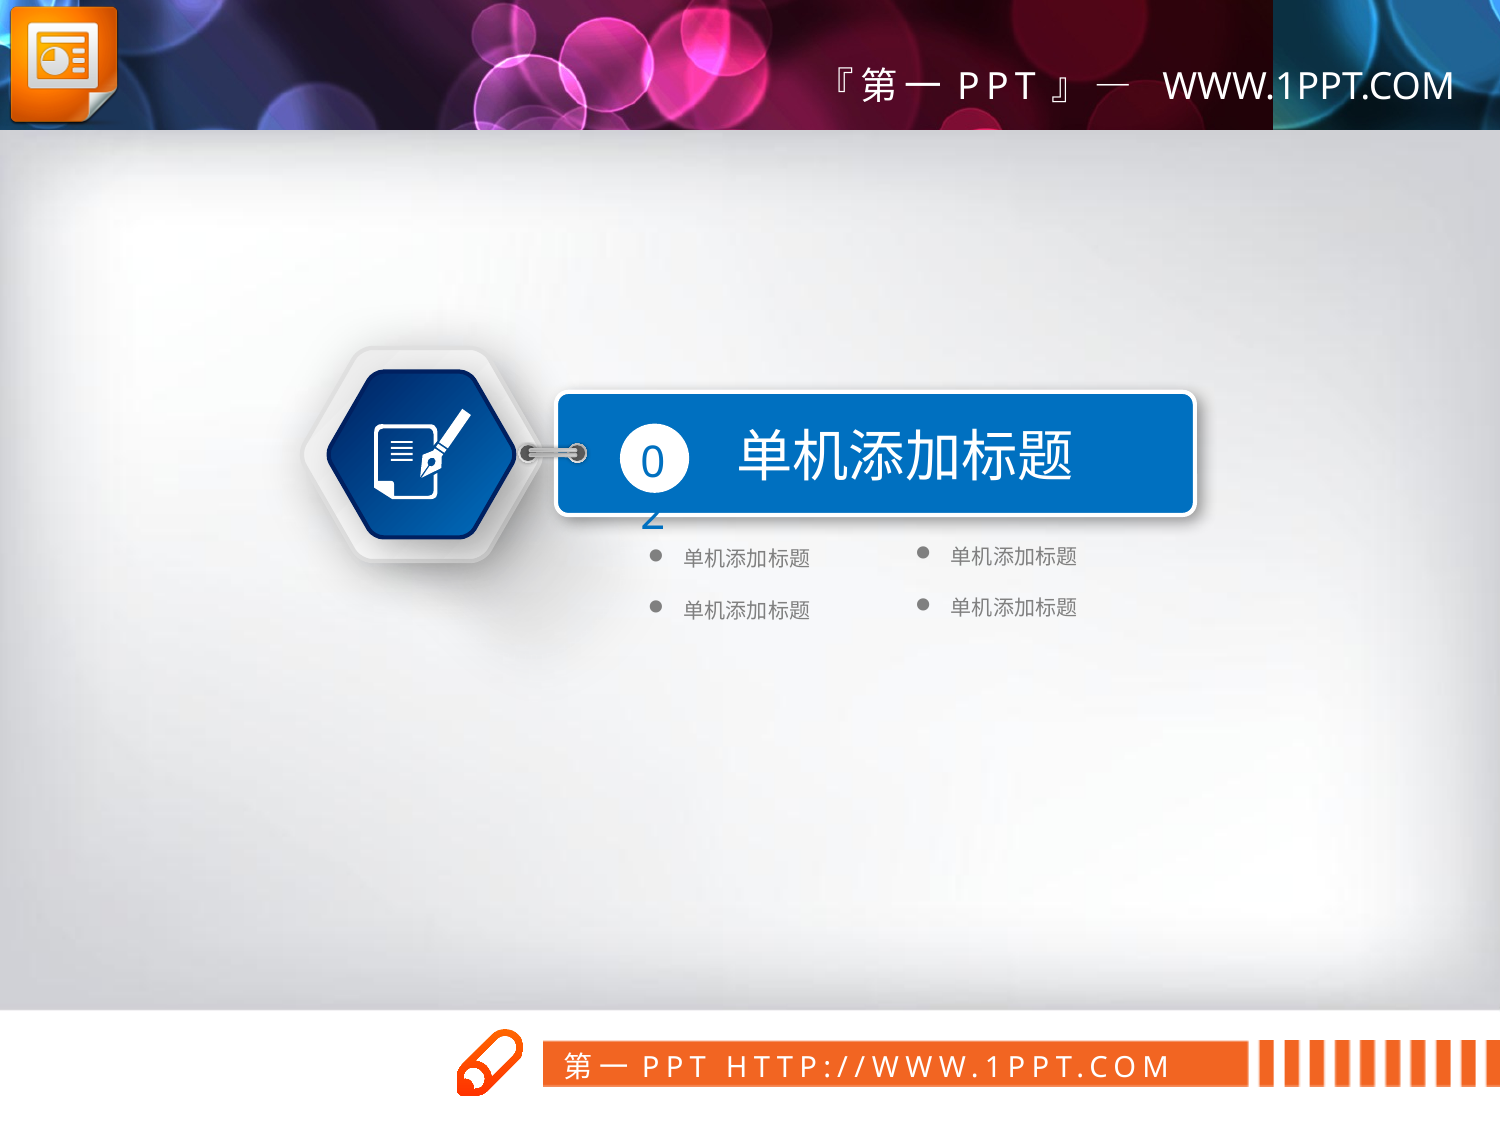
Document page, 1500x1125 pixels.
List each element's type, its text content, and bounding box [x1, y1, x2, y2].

text_box 单机添加标题 [646, 538, 826, 579]
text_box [529, 448, 577, 457]
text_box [567, 443, 588, 464]
text_box 单机添加标题 [646, 589, 826, 630]
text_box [300, 315, 642, 740]
text_box 单机添加标题 [900, 535, 1093, 576]
picture [0, 0, 1500, 1012]
text_box 单机添加标题 [900, 587, 1093, 628]
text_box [373, 408, 472, 500]
text_box [646, 391, 1195, 516]
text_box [518, 443, 539, 464]
picture [543, 1040, 1500, 1087]
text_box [614, 423, 692, 495]
text_box 单机添加标题 [689, 412, 1121, 495]
